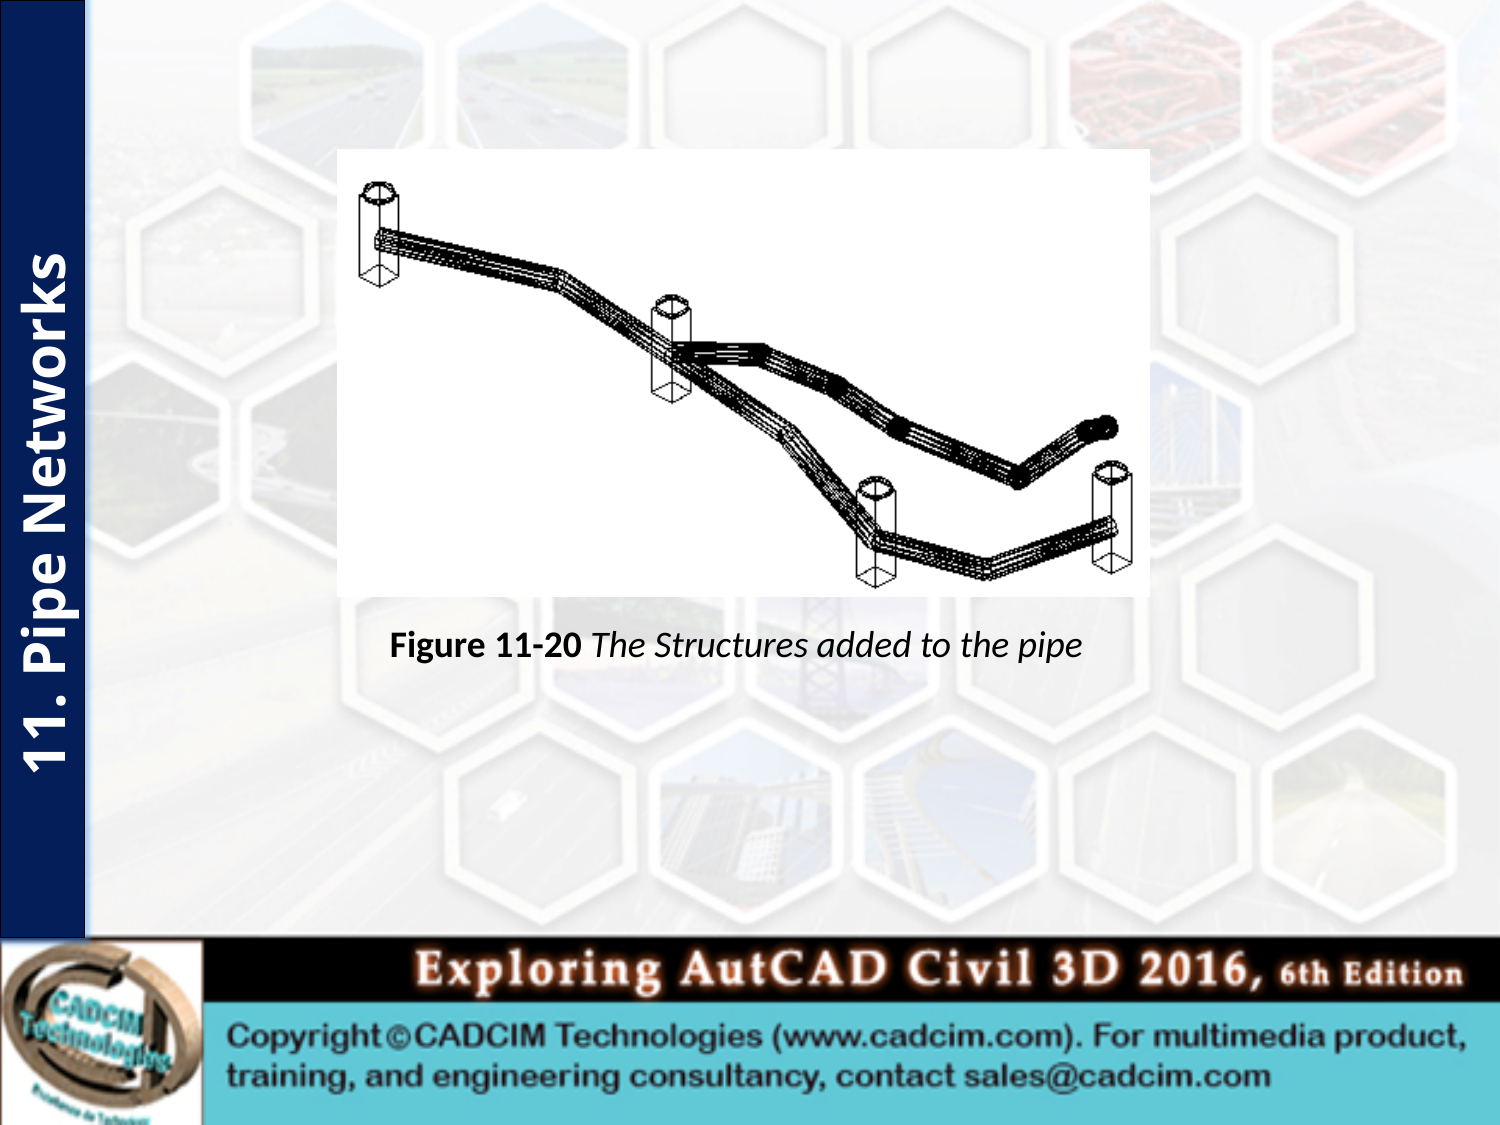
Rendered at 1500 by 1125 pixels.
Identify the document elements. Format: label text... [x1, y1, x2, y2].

picture [0, 0, 1500, 1125]
text_box Figure 11-20 The Structures added to the pipe [374, 612, 1125, 673]
